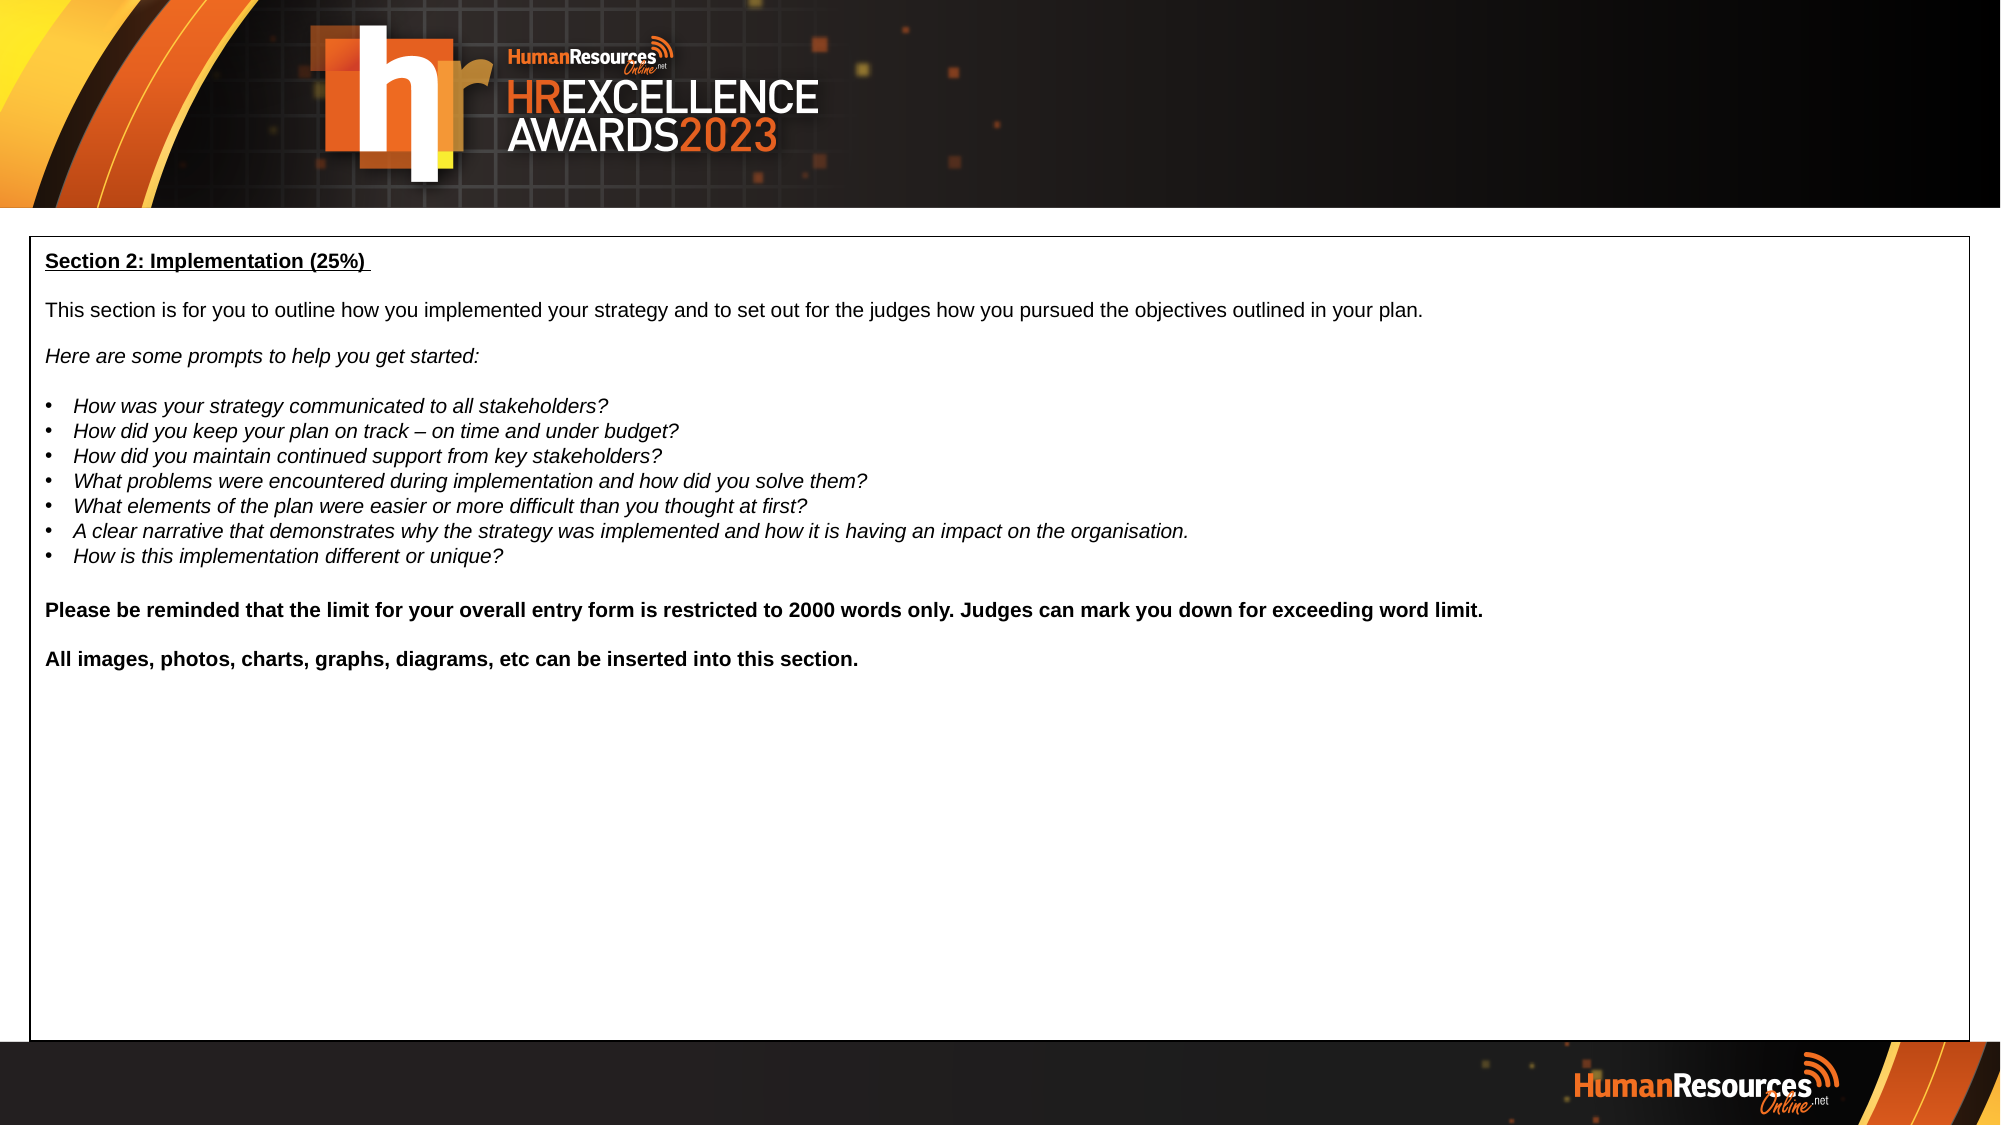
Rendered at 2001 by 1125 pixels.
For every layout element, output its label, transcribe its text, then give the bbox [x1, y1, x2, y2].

picture [0, 0, 2001, 1125]
text_box Section 2: Implementation (25%) This section is for you to outline how you implemented your strategy and to set out for the judges how you pursued the objectives outlined in your plan. Here are some prompts to help you get started: How was your strategy communicated to all stakeholders? How did you keep your plan on track – on time and under budget? How did you maintain continued support from key stakeholders? What problems were encountered during implementation and how did you solve them? What elements of the plan were easier or more difficult than you thought at first? A clear narrative that demonstrates why the strategy was implemented and how it is having an impact on the organisation. How is this implementation different or unique? Please be reminded that the limit for your overall entry form is restricted to 2000 words only. Judges can mark you down for exceeding word limit. All images, photos, charts, graphs, diagrams, etc can be inserted into this section. [30, 236, 1970, 1042]
